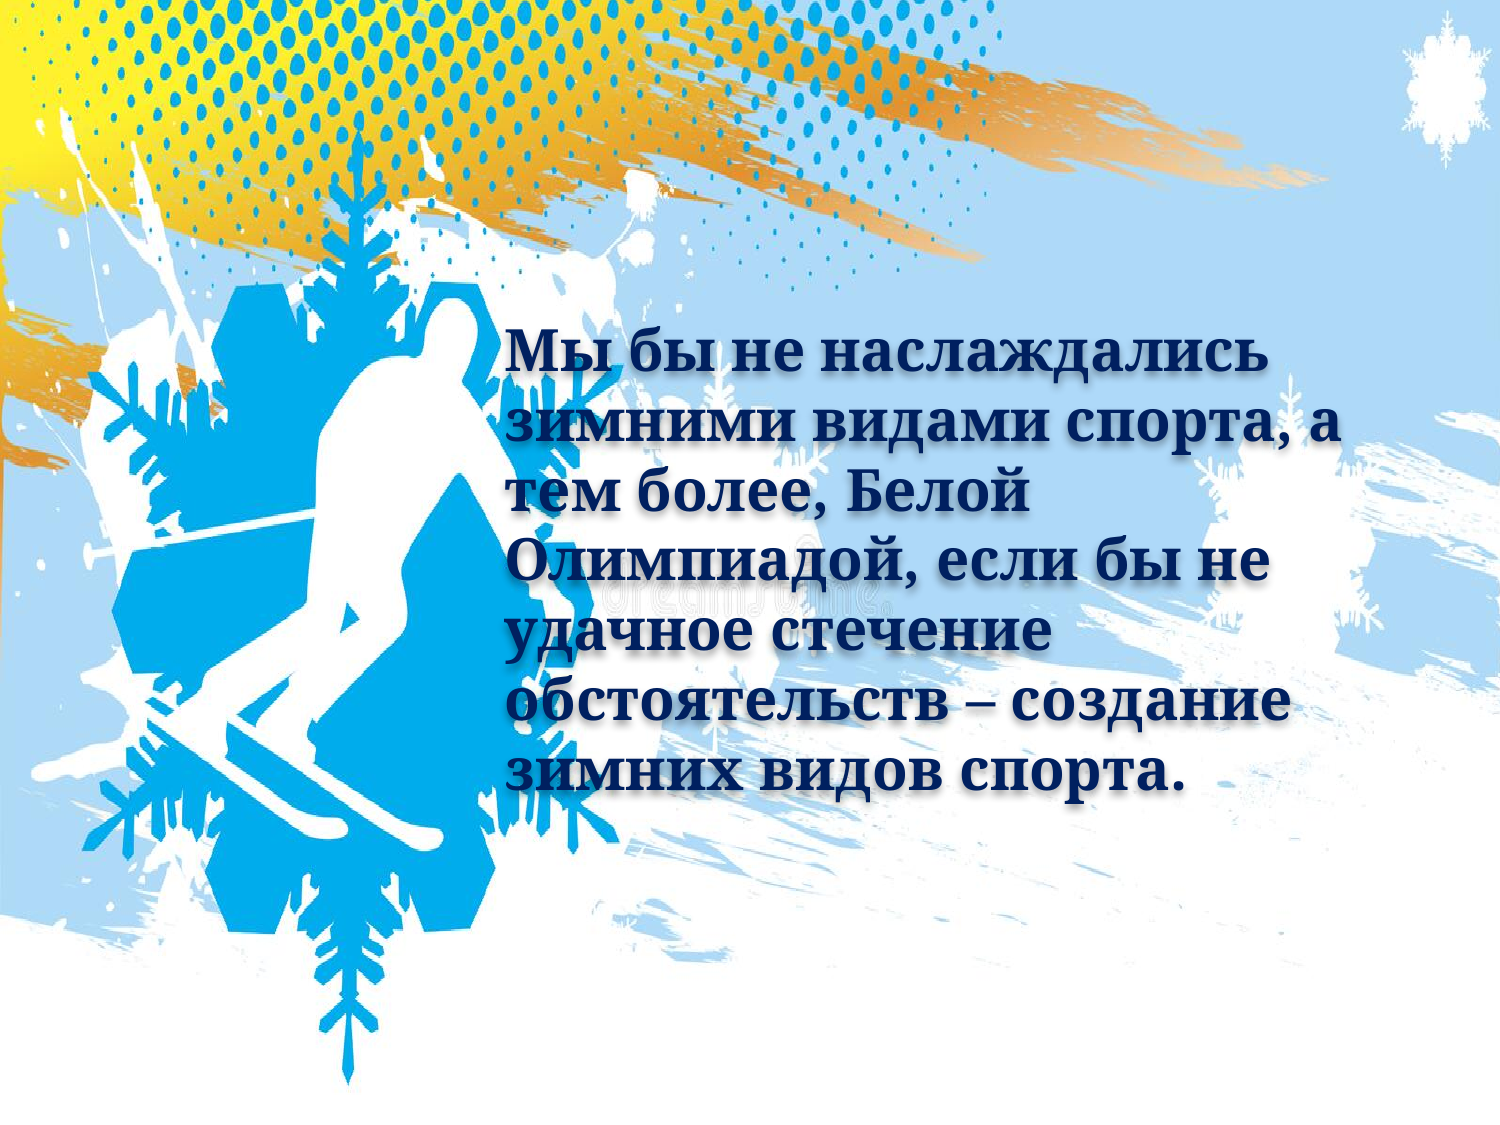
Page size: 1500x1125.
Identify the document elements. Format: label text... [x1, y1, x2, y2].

picture [0, 0, 1500, 1125]
text_box Мы бы не наслаждались зимними видами спорта, а тем более, Белой Олимпиадой, если бы не удачное стечение обстоятельств – создание зимних видов спорта. [490, 305, 1459, 810]
